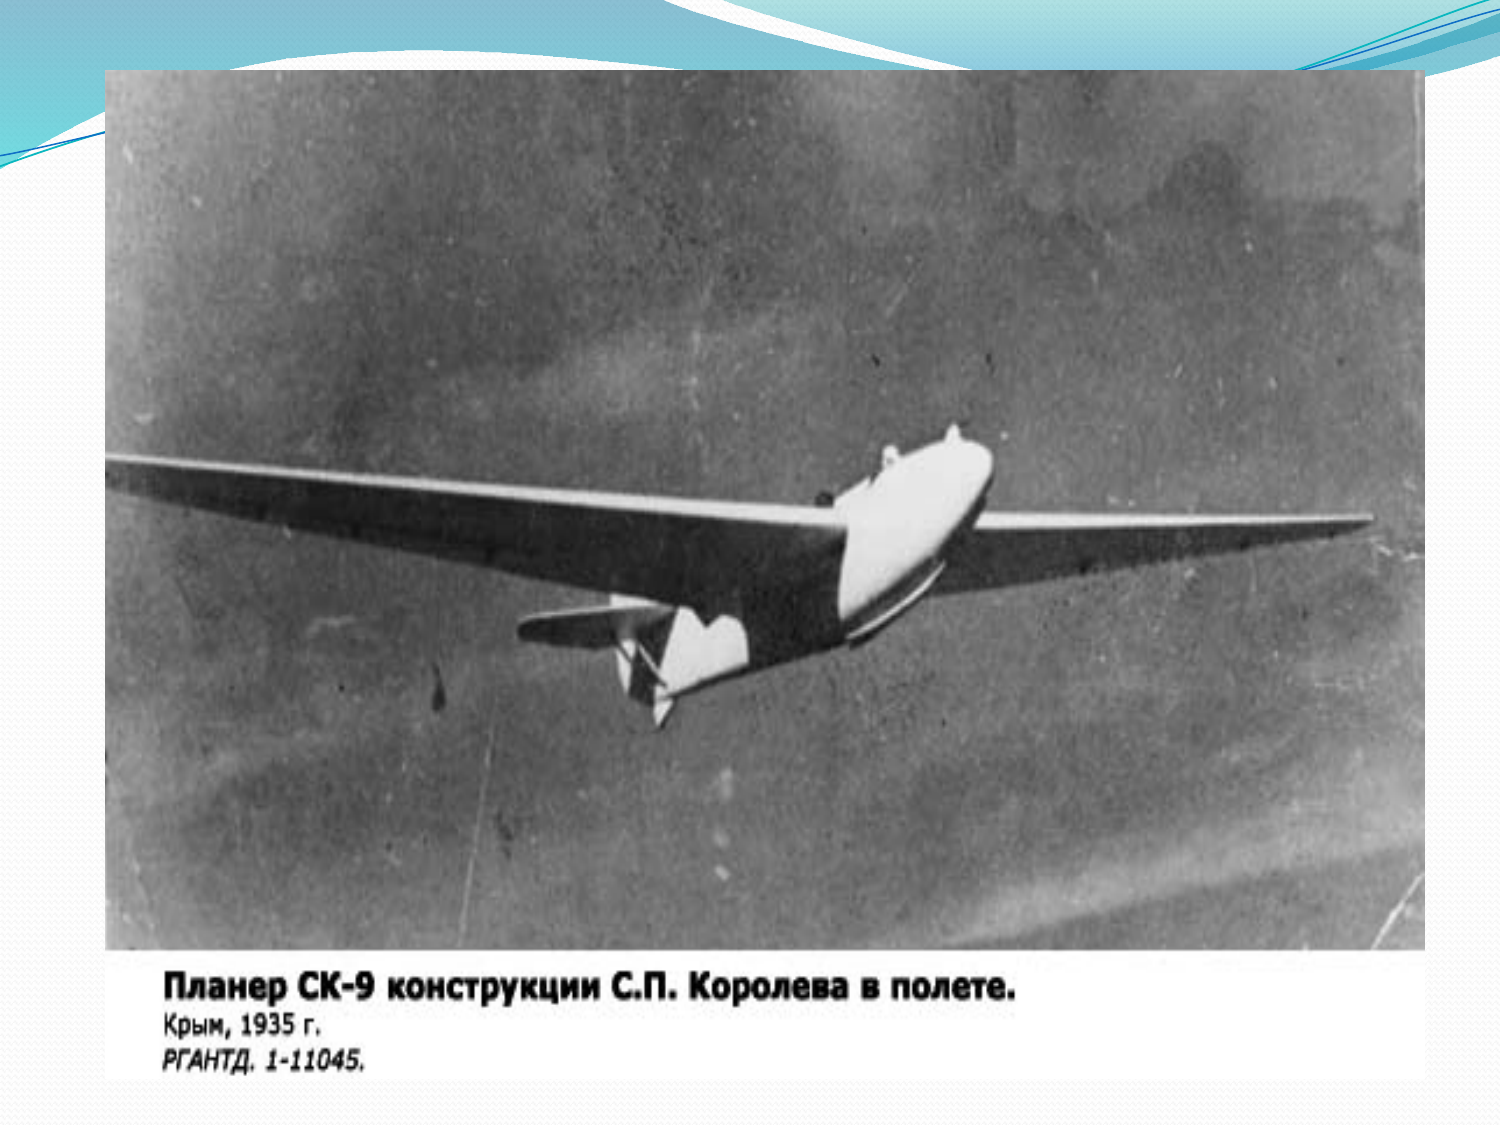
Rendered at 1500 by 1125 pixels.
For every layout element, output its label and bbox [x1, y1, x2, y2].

list [105, 70, 1426, 1079]
